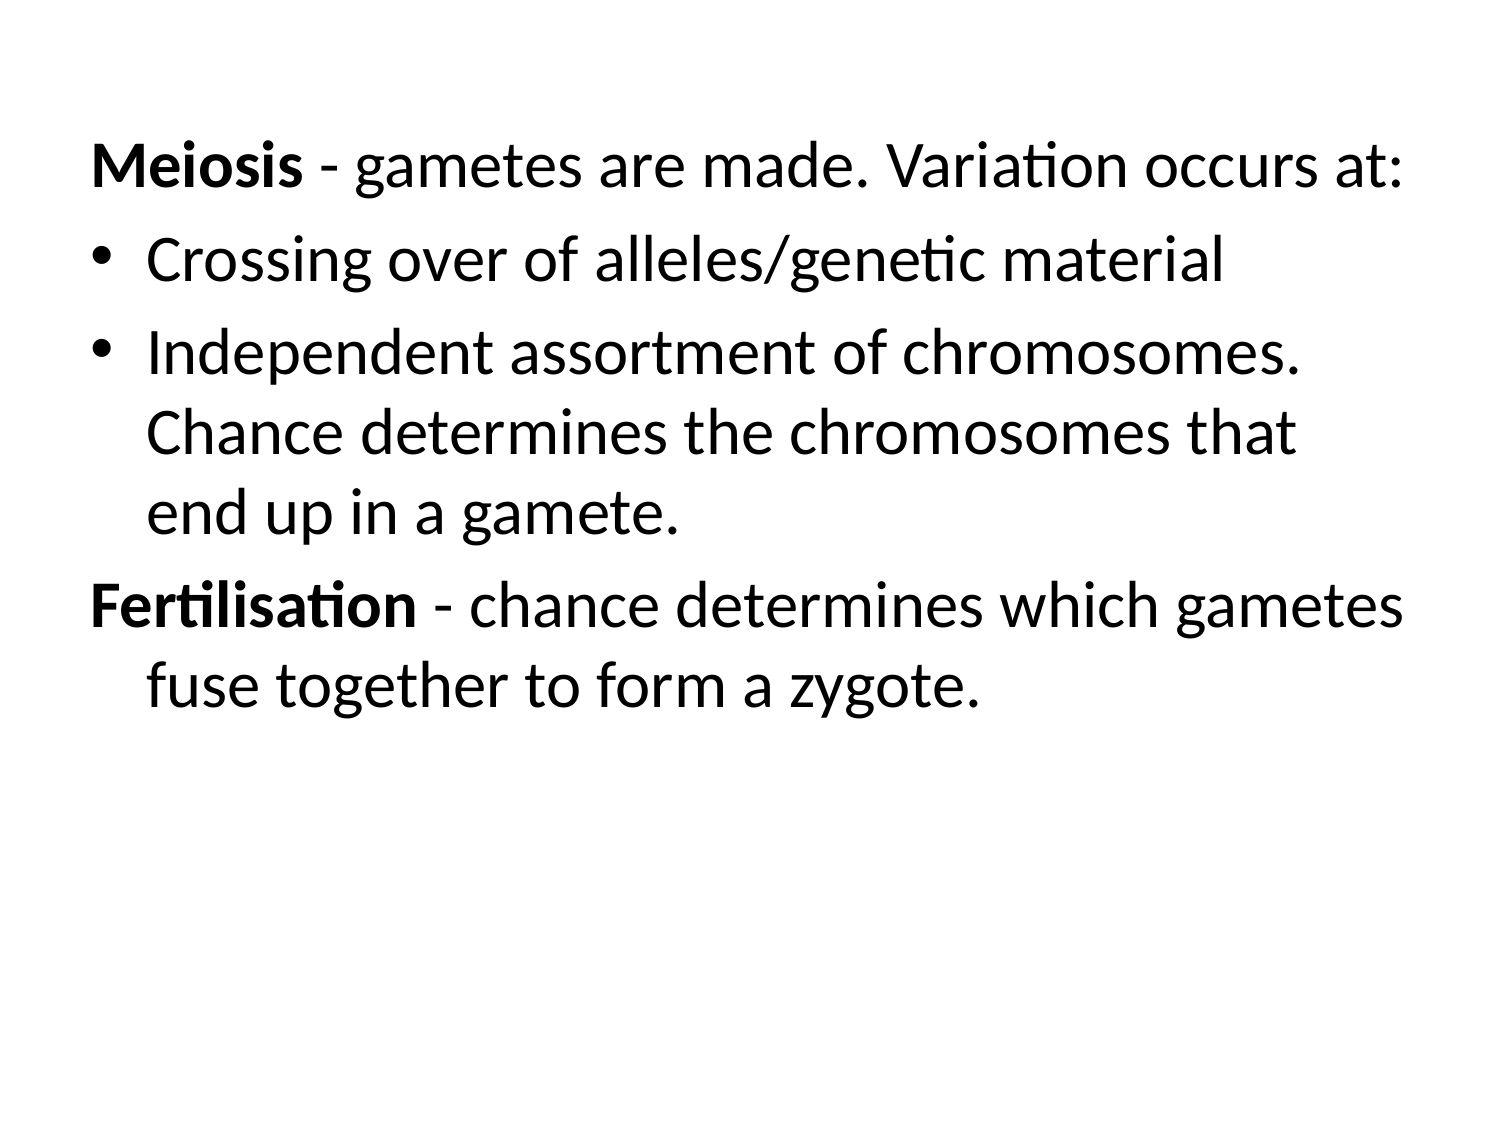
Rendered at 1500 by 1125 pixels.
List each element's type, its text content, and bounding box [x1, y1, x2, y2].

list Meiosis - gametes are made. Variation occurs at: Crossing over of alleles/genetic material Independent assortment of chromosomes. Chance determines the chromosomes that end up in a gamete. Fertilisation - chance determines which gametes fuse together to form a zygote. [75, 113, 1425, 1005]
